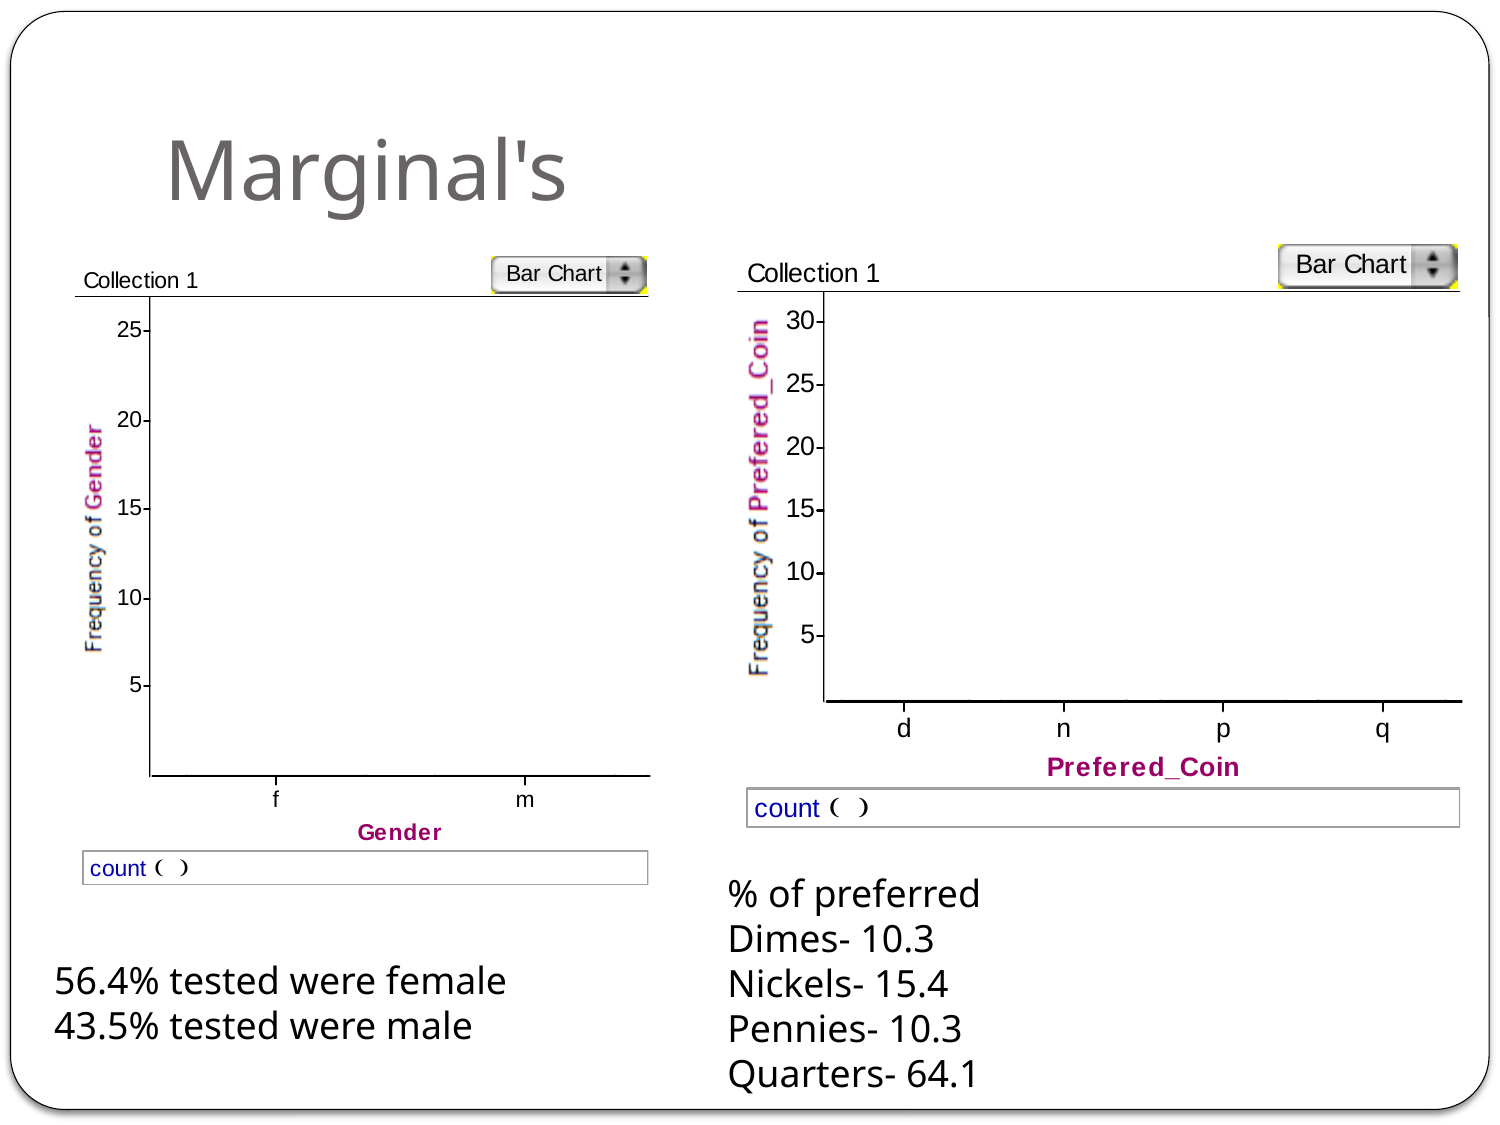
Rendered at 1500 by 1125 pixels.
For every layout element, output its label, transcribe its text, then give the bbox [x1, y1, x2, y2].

title Marginal's [150, 45, 1425, 233]
text_box 56.4% tested were female 43.5% tested were male [39, 949, 523, 1055]
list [74, 249, 651, 888]
picture [737, 237, 1463, 830]
text_box % of preferred Dimes- 10.3 Nickels- 15.4 Pennies- 10.3 Quarters- 64.1 [712, 862, 1175, 1103]
